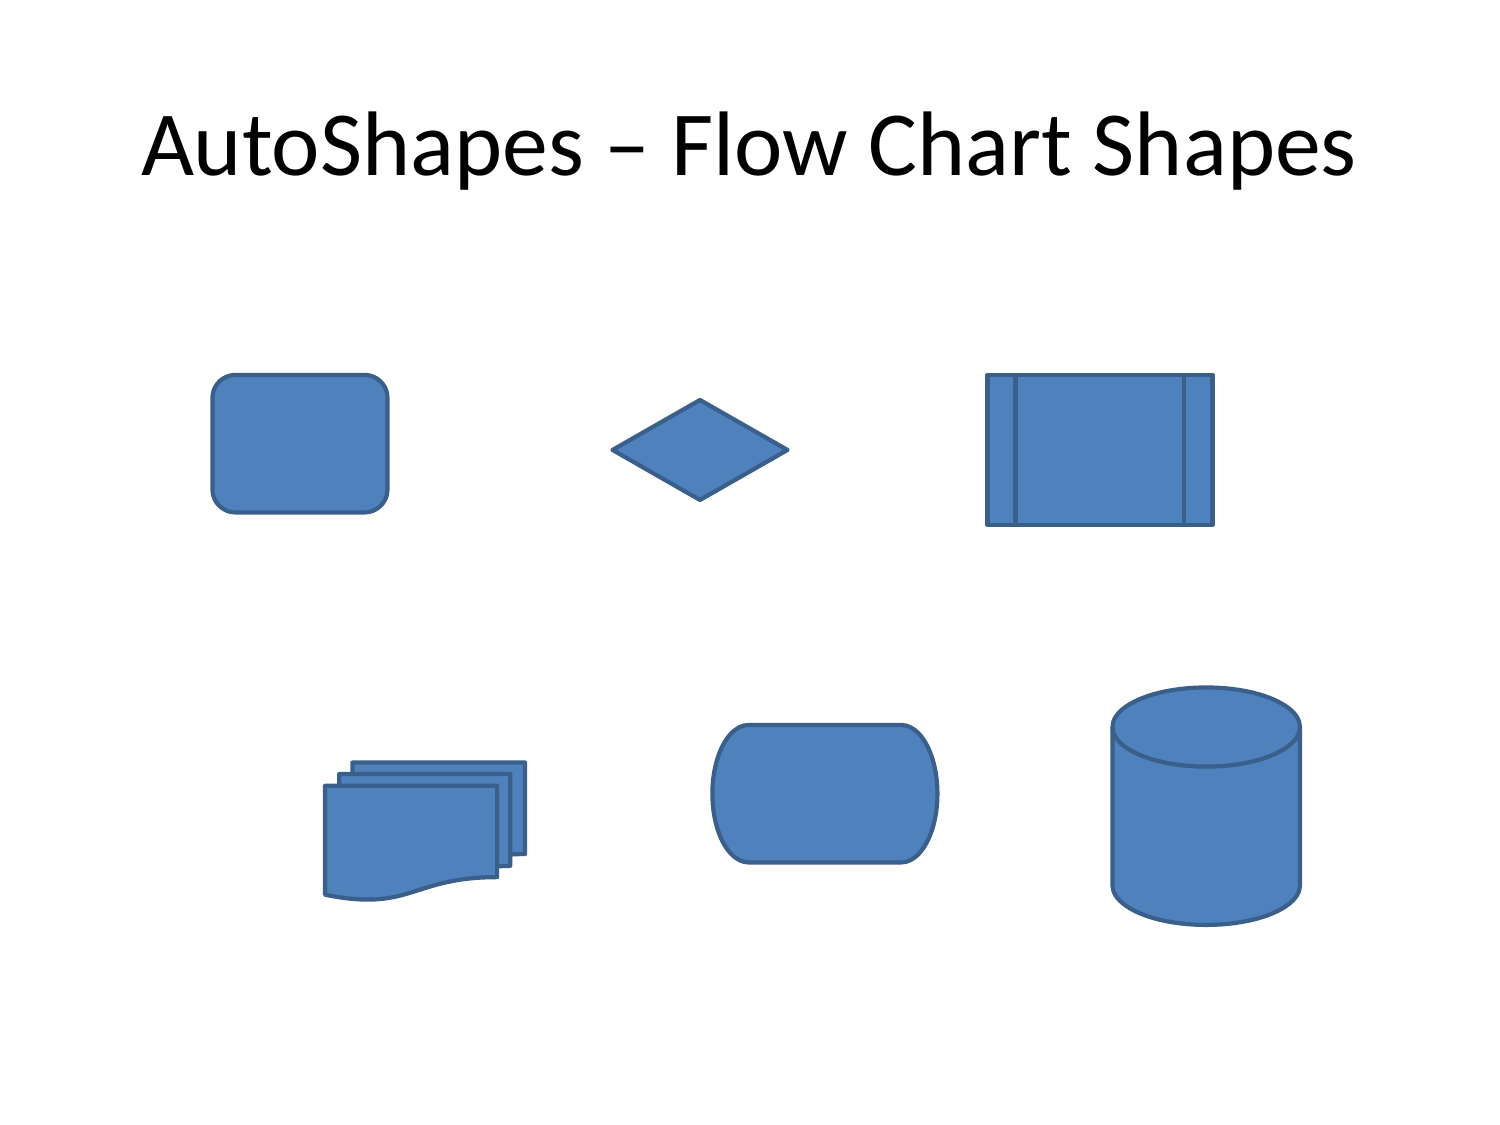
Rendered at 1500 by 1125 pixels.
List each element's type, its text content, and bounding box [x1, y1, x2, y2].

text_box [710, 722, 940, 865]
text_box [610, 398, 790, 502]
text_box [210, 372, 390, 515]
text_box [1110, 685, 1303, 928]
text_box [985, 373, 1215, 527]
title AutoShapes – Flow Chart Shapes [75, 45, 1425, 233]
text_box [322, 760, 528, 902]
